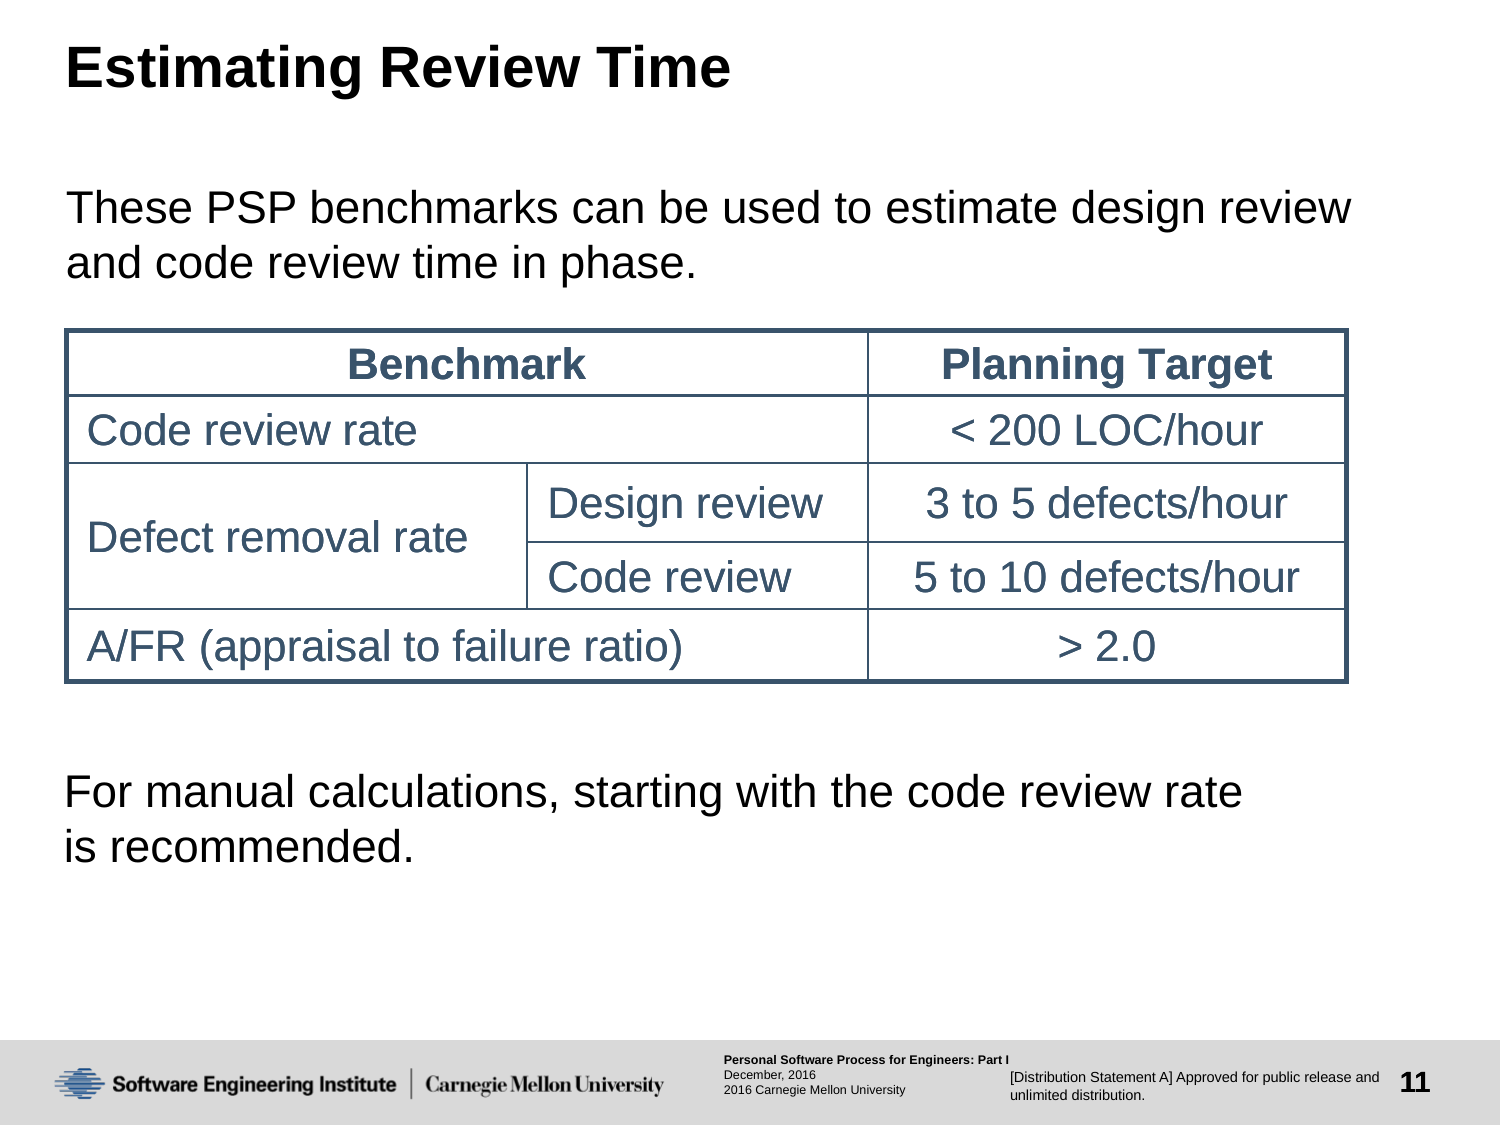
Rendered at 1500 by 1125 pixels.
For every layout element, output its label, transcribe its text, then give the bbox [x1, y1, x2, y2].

picture [46, 1061, 673, 1104]
list These PSP benchmarks can be used to estimate design review and code review time in phase. [65, 177, 1431, 1000]
text_box For manual calculations, starting with the code review rate is recommended. [63, 761, 1430, 872]
picture [63, 328, 1351, 687]
title Estimating Review Time [65, 37, 1313, 148]
